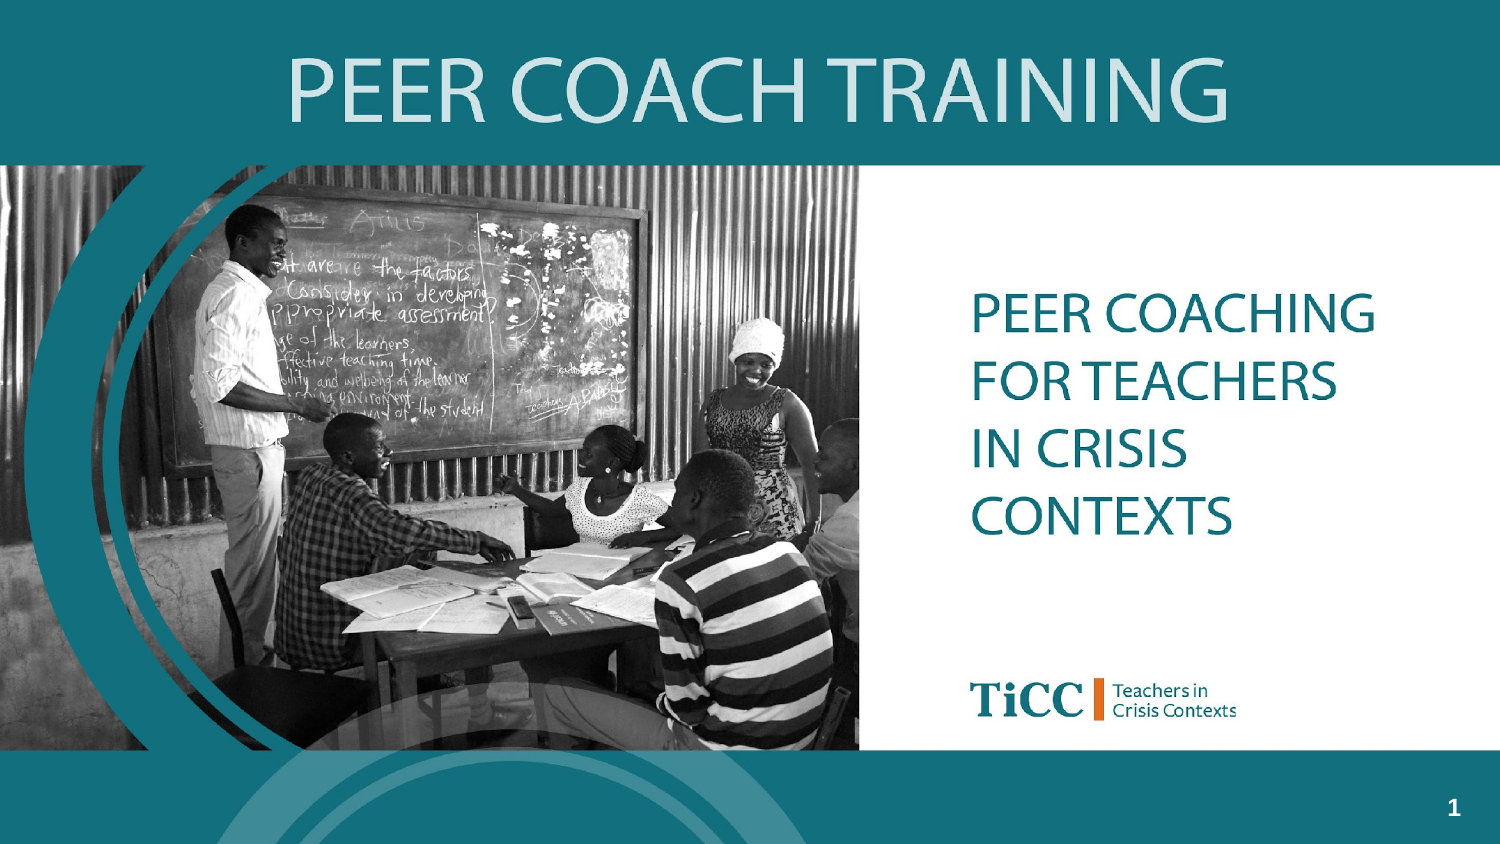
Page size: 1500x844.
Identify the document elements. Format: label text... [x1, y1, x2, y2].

slide_number ‹#› [1138, 783, 1477, 829]
picture [0, 0, 1500, 844]
